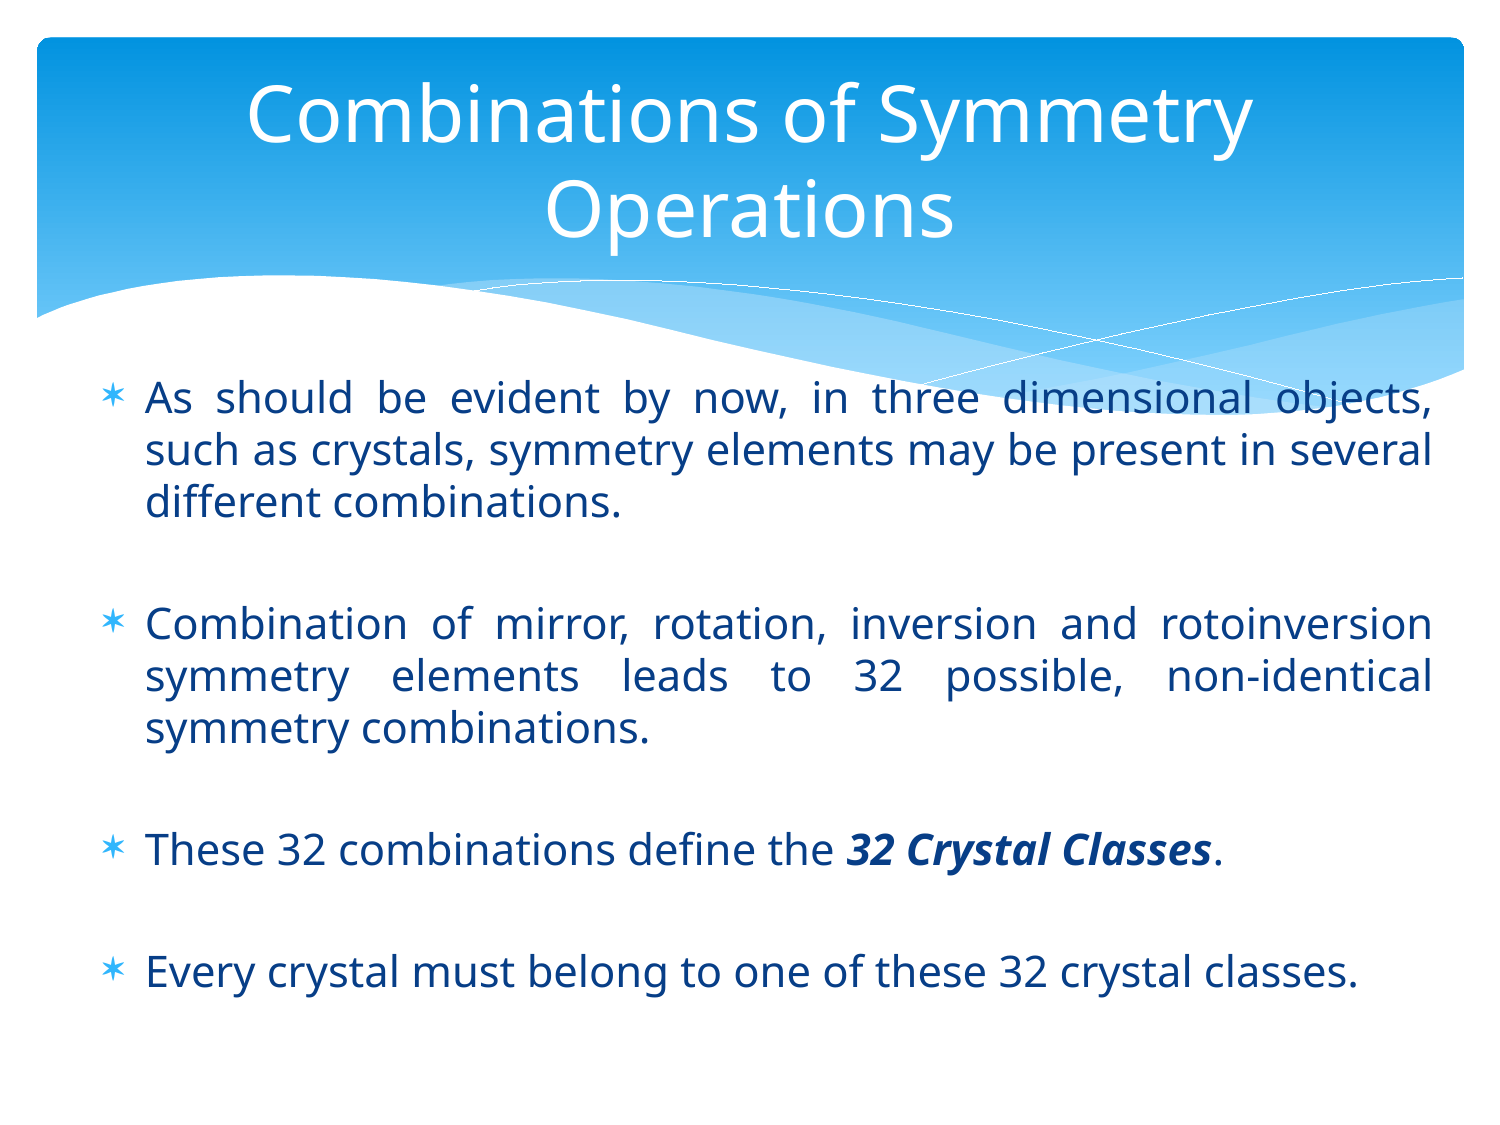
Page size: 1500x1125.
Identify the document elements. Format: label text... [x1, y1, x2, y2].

list As should be evident by now, in three dimensional objects, such as crystals, symmetry elements may be present in several different combinations. Combination of mirror, rotation, inversion and rotoinversion symmetry elements leads to 32 possible, non-identical symmetry combinations. These 32 combinations define the 32 Crystal Classes. Every crystal must belong to one of these 32 crystal classes. [87, 362, 1450, 1005]
title Combinations of Symmetry Operations [75, 55, 1425, 261]
